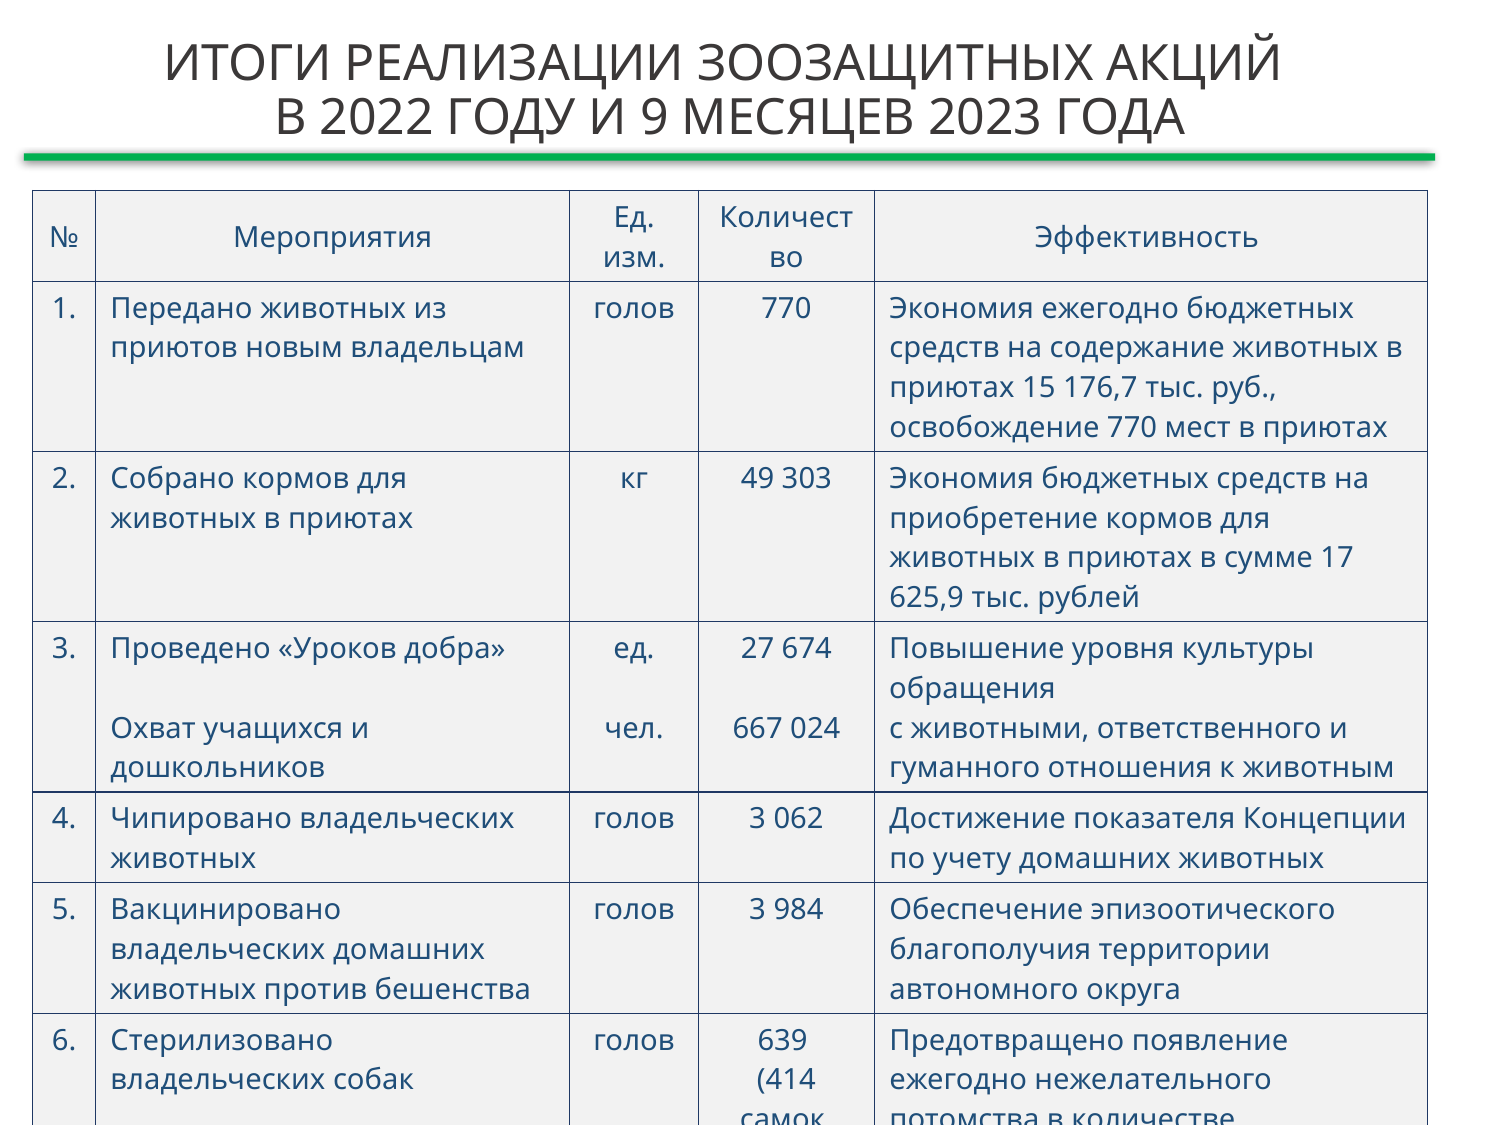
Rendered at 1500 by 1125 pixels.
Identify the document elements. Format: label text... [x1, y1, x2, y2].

table_cell Собрано кормов для животных в приютах [96, 452, 569, 621]
table_cell Экономия бюджетных средств на приобретение кормов для животных в приютах в сумме 17 625,9 тыс. рублей [875, 452, 1427, 621]
text_box ИТОГИ РЕАЛИЗАЦИИ ЗООЗАЩИТНЫХ АКЦИЙ В 2022 ГОДУ И 9 МЕСЯЦЕВ 2023 ГОДА [24, 30, 1436, 150]
table_cell 6. [33, 1014, 95, 1125]
table_cell Вакцинировано владельческих домашних животных против бешенства [96, 883, 569, 1013]
table_cell 3. [33, 622, 95, 791]
table_header Количество [699, 191, 874, 281]
table_cell 3 062 [699, 793, 874, 882]
table_cell ед. чел. [570, 622, 698, 791]
table_cell 1. [33, 282, 95, 451]
table_header Эффективность [875, 191, 1427, 281]
table_cell Предотвращено появление ежегодно нежелательного потомства в количестве 2070 щенков (414 самок Х 5 щенков) [875, 1014, 1427, 1125]
text_box [23, 153, 1436, 161]
table_cell Обеспечение эпизоотического благополучия территории автономного округа [875, 883, 1427, 1013]
table_cell Чипировано владельческих животных [96, 793, 569, 882]
table_cell Повышение уровня культуры обращения с животными, ответственного и гуманного отношения к животным [875, 622, 1427, 791]
table_cell 5. [33, 883, 95, 1013]
table_header Ед. изм. [570, 191, 698, 281]
table_cell 2. [33, 452, 95, 621]
table_cell 639 (414 самок, 225 самцов) [699, 1014, 874, 1125]
table_cell 4. [33, 793, 95, 882]
table_cell голов [570, 883, 698, 1013]
table_cell 770 [699, 282, 874, 451]
table_cell 3 984 [699, 883, 874, 1013]
table_cell кг [570, 452, 698, 621]
table_header Мероприятия [96, 191, 569, 281]
table_cell Экономия ежегодно бюджетных средств на содержание животных в приютах 15 176,7 тыс. руб., освобождение 770 мест в приютах [875, 282, 1427, 451]
table_cell голов [570, 282, 698, 451]
table_header № [33, 191, 95, 281]
table_cell Проведено «Уроков добра» Охват учащихся и дошкольников [96, 622, 569, 791]
table_cell 27 674 667 024 [699, 622, 874, 791]
table_cell Достижение показателя Концепции по учету домашних животных [875, 793, 1427, 882]
table_cell голов [570, 1014, 698, 1125]
table_cell голов [570, 793, 698, 882]
table_cell 49 303 [699, 452, 874, 621]
table_cell Передано животных из приютов новым владельцам [96, 282, 569, 451]
table_cell Стерилизовано владельческих собак [96, 1014, 569, 1125]
